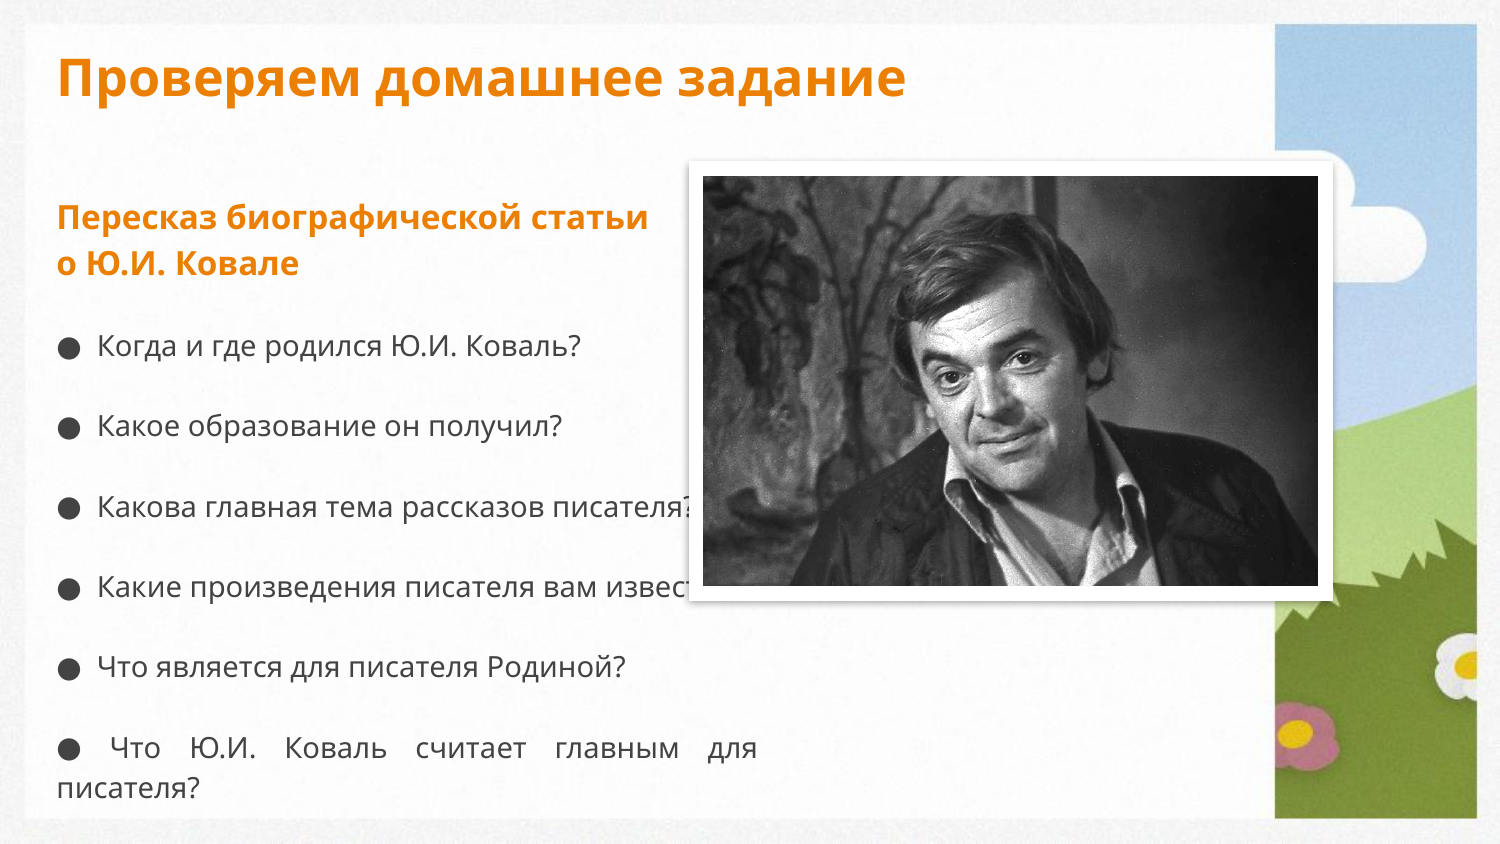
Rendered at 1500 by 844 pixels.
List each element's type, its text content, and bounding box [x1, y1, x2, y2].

title Проверяем домашнее задание [41, 29, 1167, 175]
picture [0, 0, 1500, 844]
list Пересказ биографической статьи о Ю.И. Ковале Когда и где родился Ю.И. Коваль? Какое образование он получил? Какова главная тема рассказов писателя? Какие произведения писателя вам известны? Что является для писателя Родиной? Что Ю.И. Коваль считает главным для писателя? [41, 175, 774, 814]
